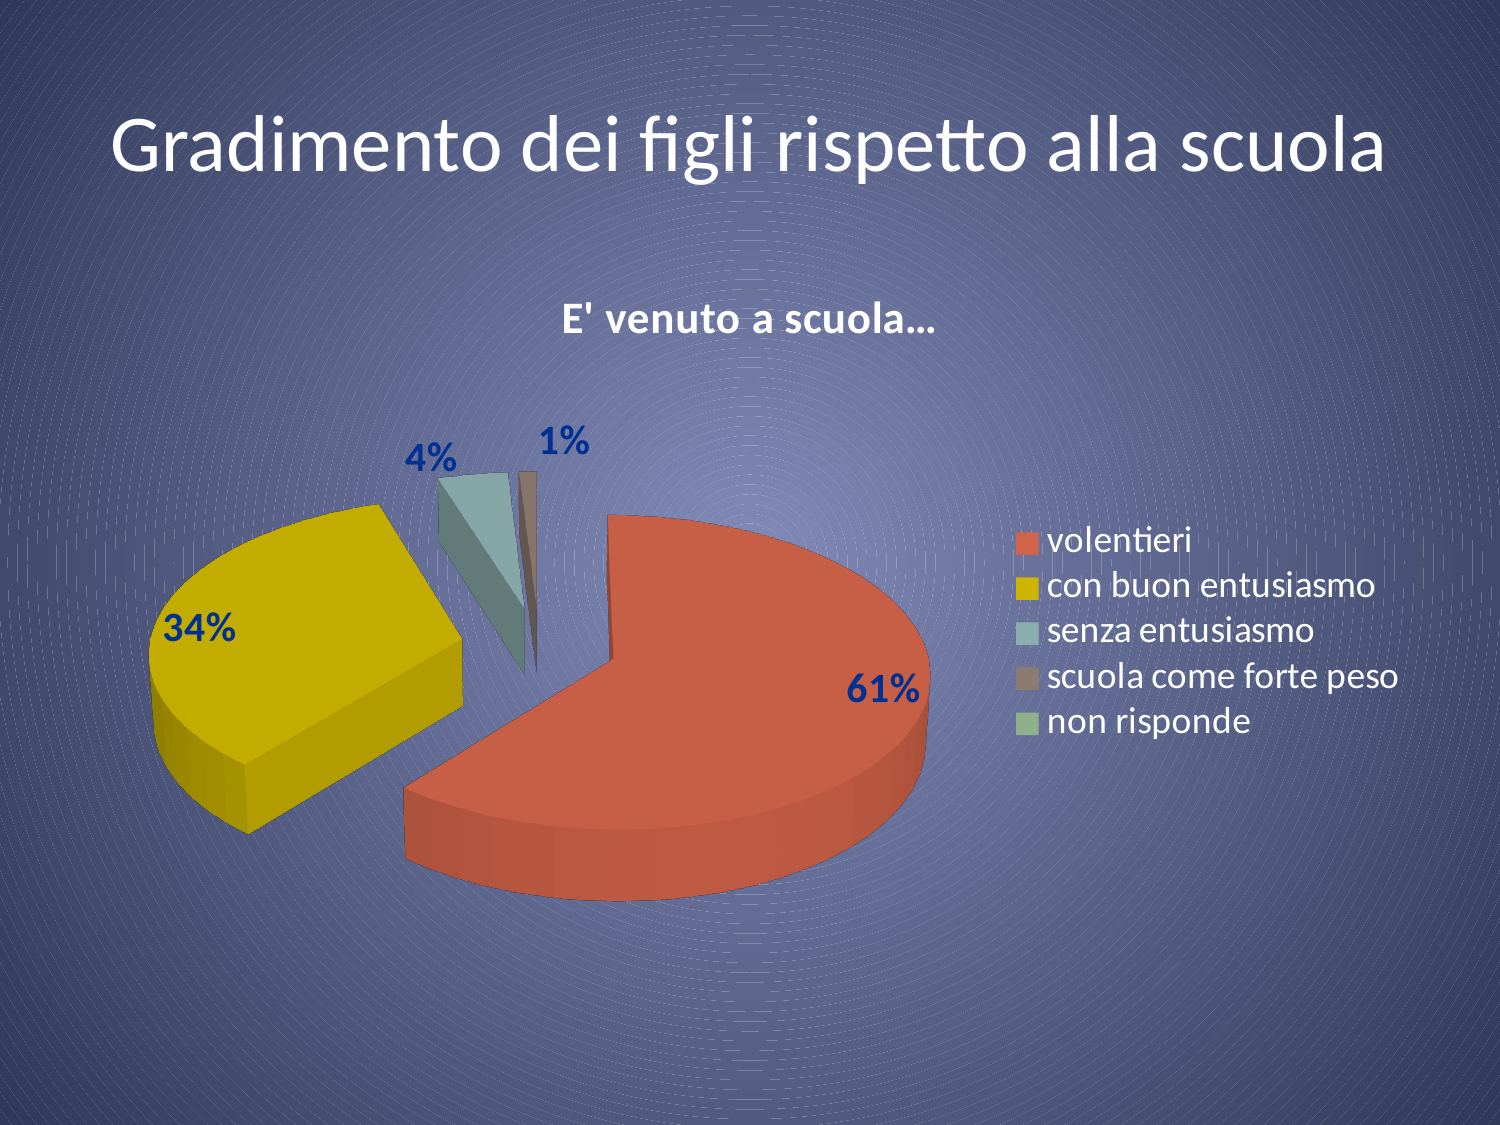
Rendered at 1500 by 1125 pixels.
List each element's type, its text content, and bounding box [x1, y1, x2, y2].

title Gradimento dei figli rispetto alla scuola [75, 45, 1425, 233]
chart [74, 262, 1426, 1006]
